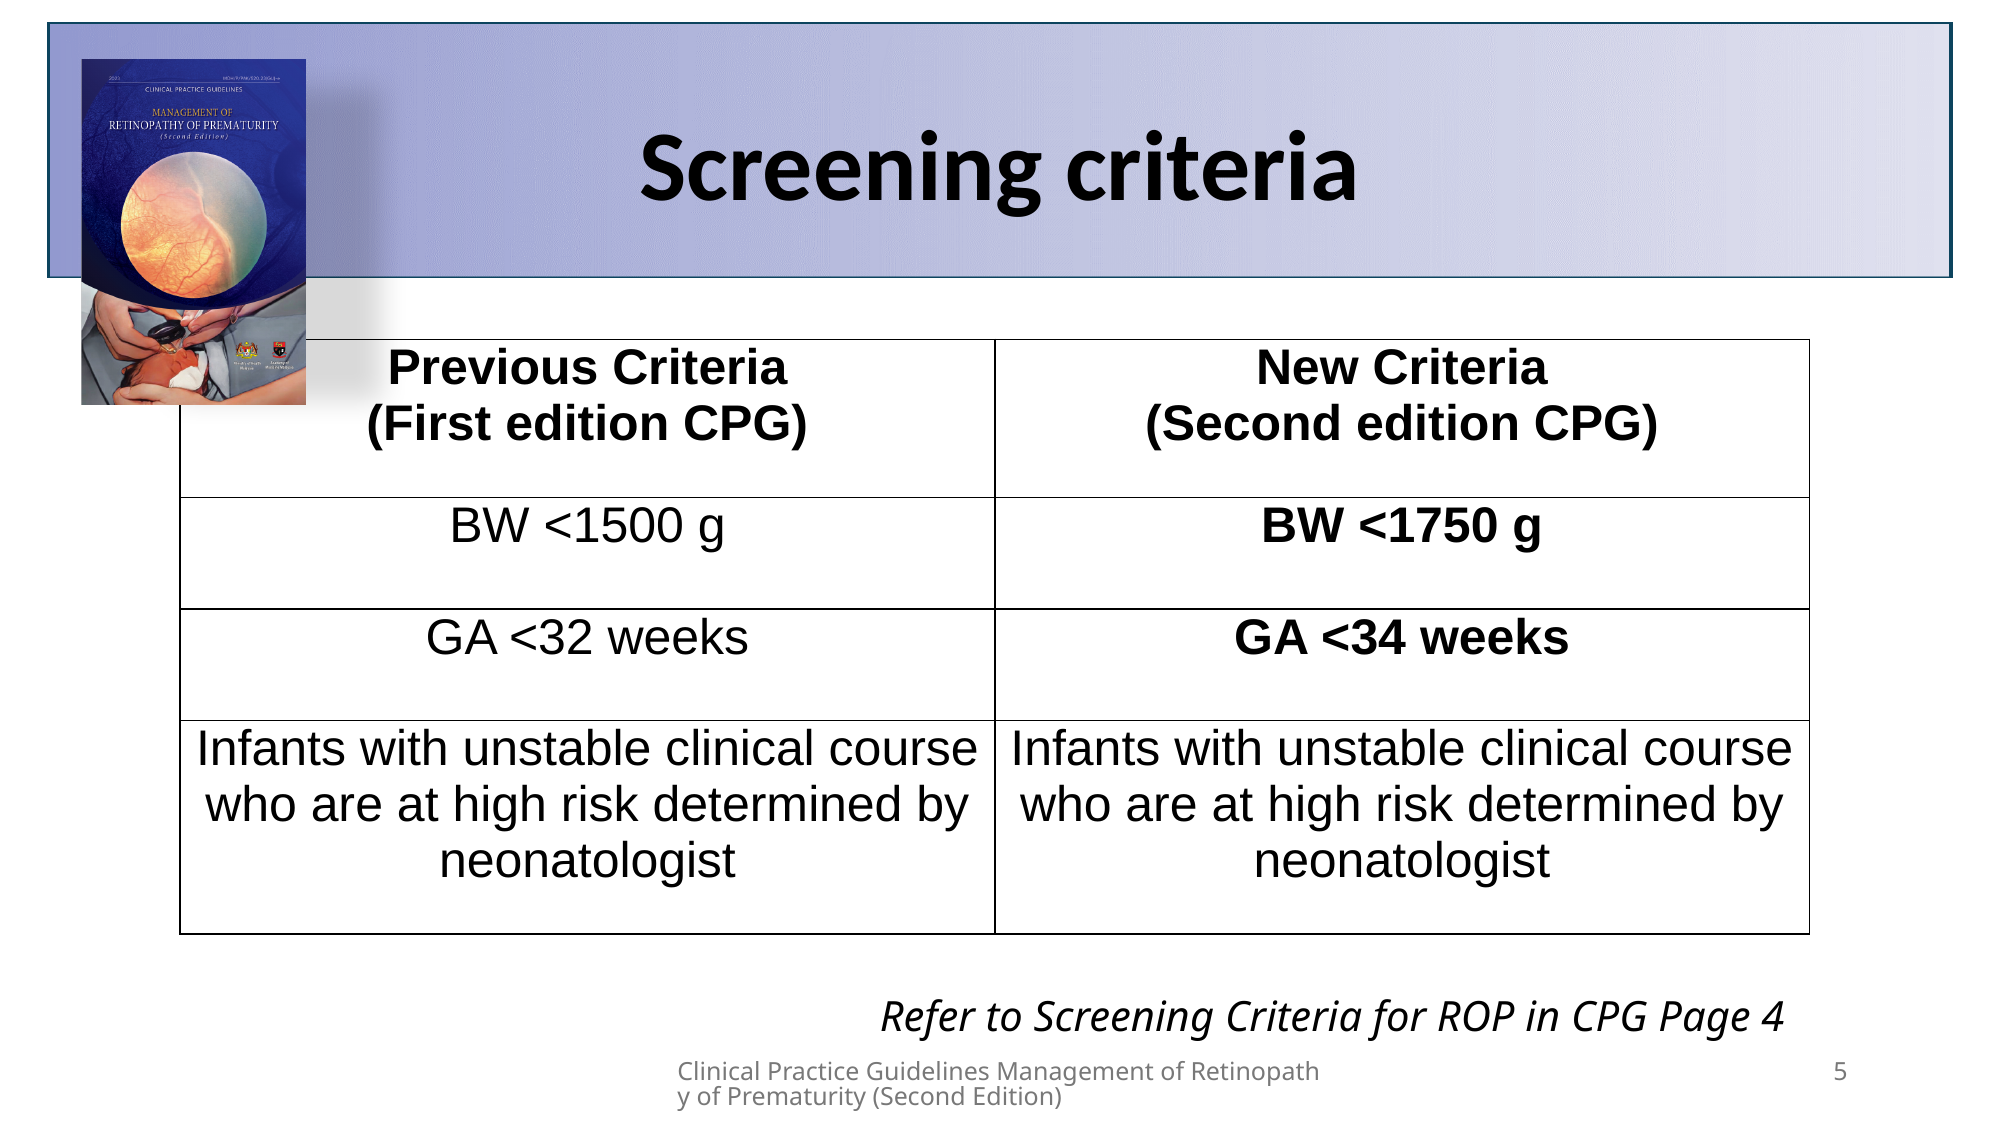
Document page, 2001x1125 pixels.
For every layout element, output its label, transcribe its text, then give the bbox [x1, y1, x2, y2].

table_cell BW <1500 g [181, 498, 994, 608]
slide_number 5 [1412, 1042, 1863, 1103]
picture [47, 21, 1953, 405]
table_header Previous Criteria (First edition CPG) [181, 340, 994, 497]
table_cell GA <32 weeks [181, 610, 994, 720]
table_cell BW <1750 g [996, 498, 1809, 608]
table_cell Infants with unstable clinical course who are at high risk determined by neonatologist [181, 721, 994, 933]
table_header New Criteria (Second edition CPG) [996, 340, 1809, 497]
table_cell Infants with unstable clinical course who are at high risk determined by neonatologist [996, 721, 1809, 933]
text_box Refer to Screening Criteria for ROP in CPG Page 4 [832, 982, 1833, 1047]
footer Clinical Practice Guidelines Management of Retinopathy of Prematurity (Second Edition) [662, 1042, 1338, 1103]
table_cell GA <34 weeks [996, 610, 1809, 720]
